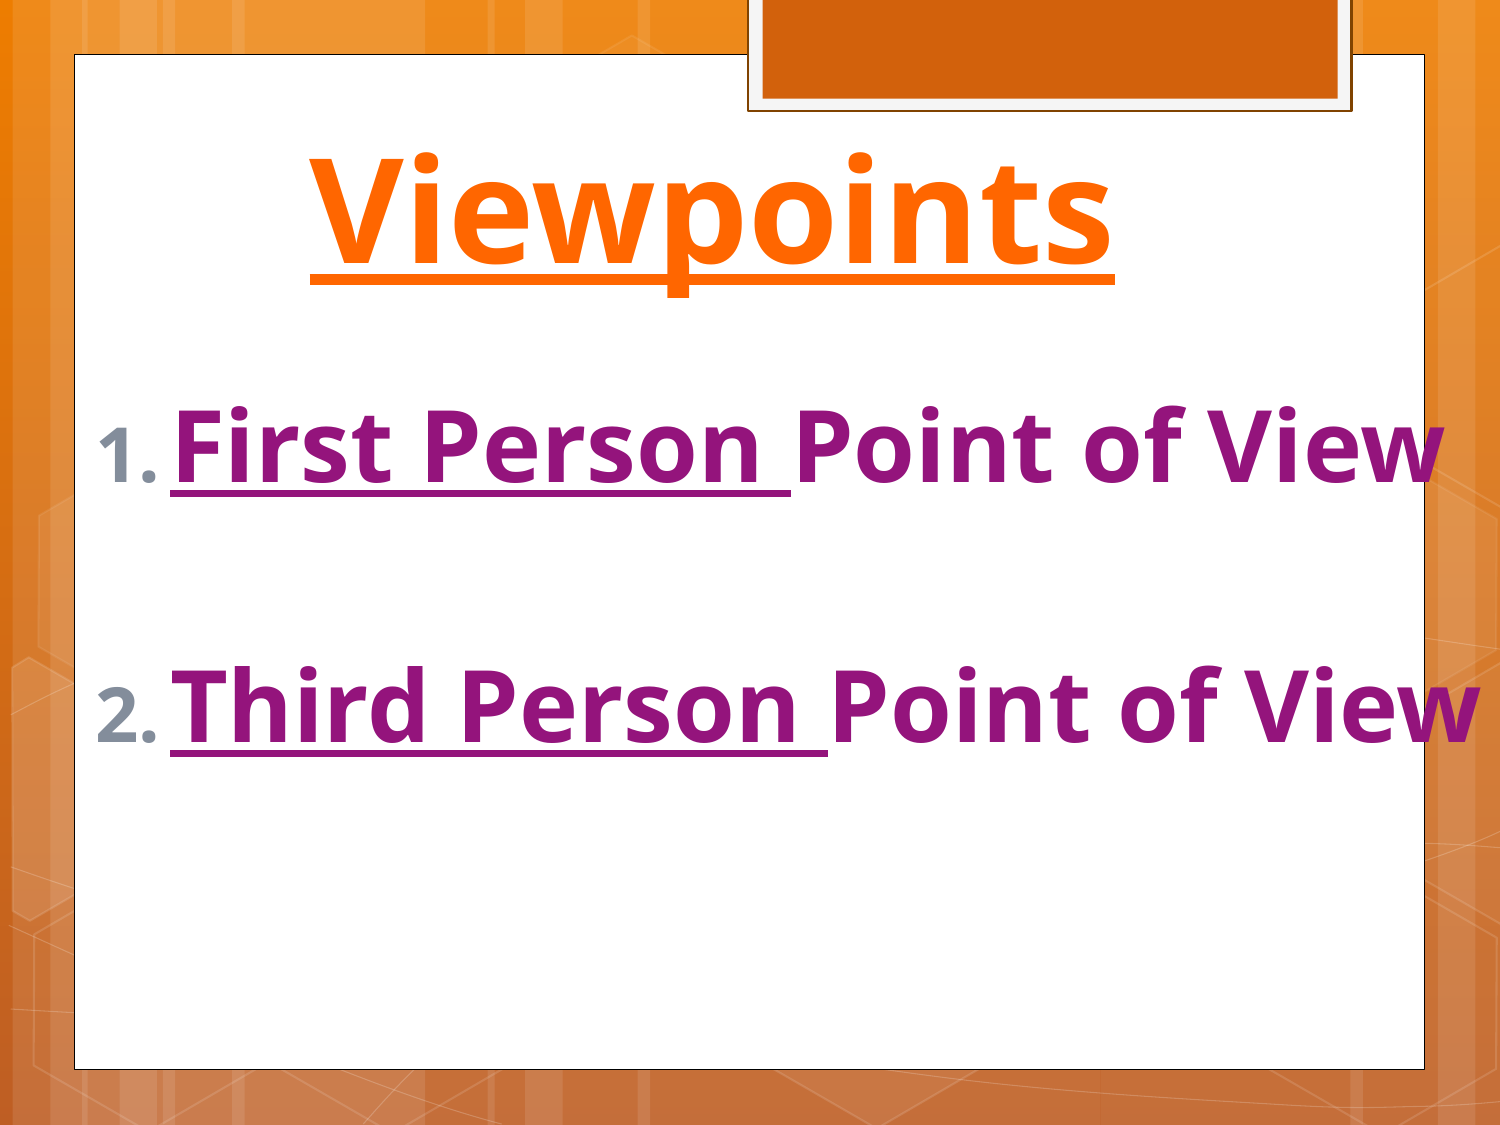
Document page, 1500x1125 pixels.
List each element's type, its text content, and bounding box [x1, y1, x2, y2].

list First Person Point of View Third Person Point of View [0, 375, 1500, 951]
title Viewpoints [37, 112, 1388, 300]
